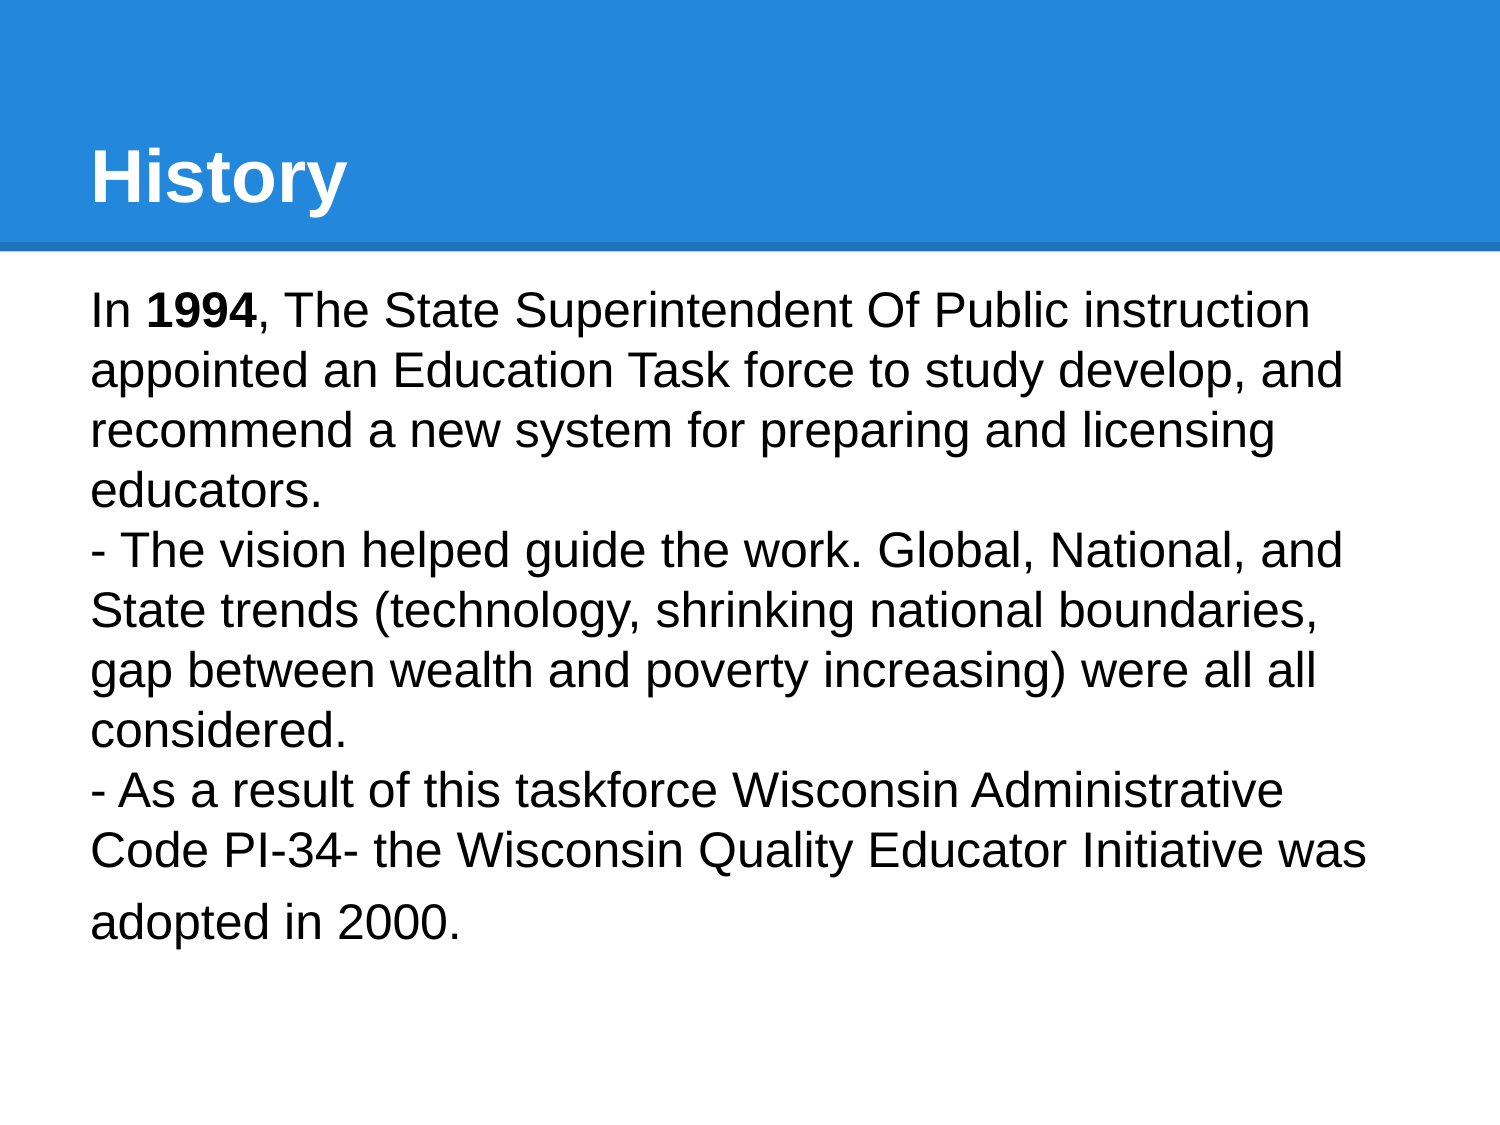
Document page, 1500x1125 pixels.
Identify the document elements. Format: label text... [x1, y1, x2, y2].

list In 1994, The State Superintendent Of Public instruction appointed an Education Task force to study develop, and recommend a new system for preparing and licensing educators. - The vision helped guide the work. Global, National, and State trends (technology, shrinking national boundaries, gap between wealth and poverty increasing) were all all considered. - As a result of this taskforce Wisconsin Administrative Code PI-34- the Wisconsin Quality Educator Initiative was adopted in 2000. [75, 262, 1425, 1078]
title History [75, 45, 1425, 233]
